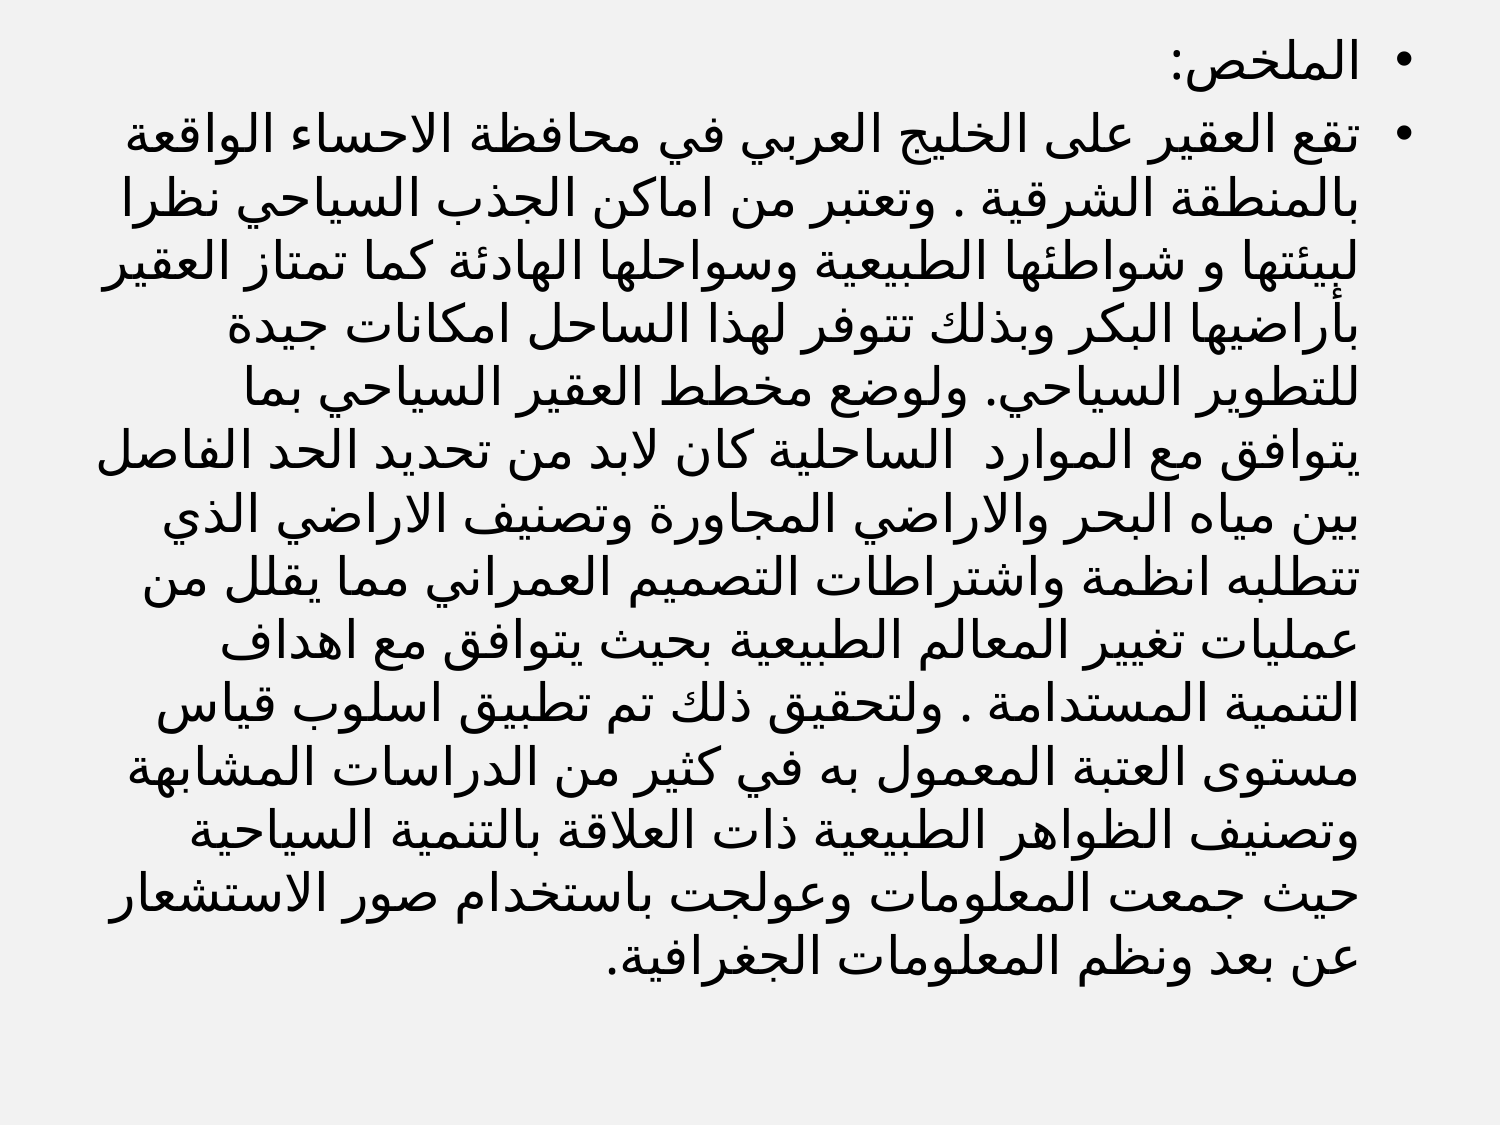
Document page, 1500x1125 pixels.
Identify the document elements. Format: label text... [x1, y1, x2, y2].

list الملخص: تقع العقير على الخليج العربي في محافظة الاحساء الواقعة بالمنطقة الشرقية . وتعتبر من اماكن الجذب السياحي نظرا لبيئتها و شواطئها الطبيعية وسواحلها الهادئة كما تمتاز العقير بأراضيها البكر وبذلك تتوفر لهذا الساحل امكانات جيدة للتطوير السياحي. ولوضع مخطط العقير السياحي بما يتوافق مع الموارد الساحلية كان لابد من تحديد الحد الفاصل بين مياه البحر والاراضي المجاورة وتصنيف الاراضي الذي تتطلبه انظمة واشتراطات التصميم العمراني مما يقلل من عمليات تغيير المعالم الطبيعية بحيث يتوافق مع اهداف التنمية المستدامة . ولتحقيق ذلك تم تطبيق اسلوب قياس مستوى العتبة المعمول به في كثير من الدراسات المشابهة وتصنيف الظواهر الطبيعية ذات العلاقة بالتنمية السياحية حيث جمعت المعلومات وعولجت باستخدام صور الاستشعار عن بعد ونظم المعلومات الجغرافية. [75, 19, 1425, 1005]
